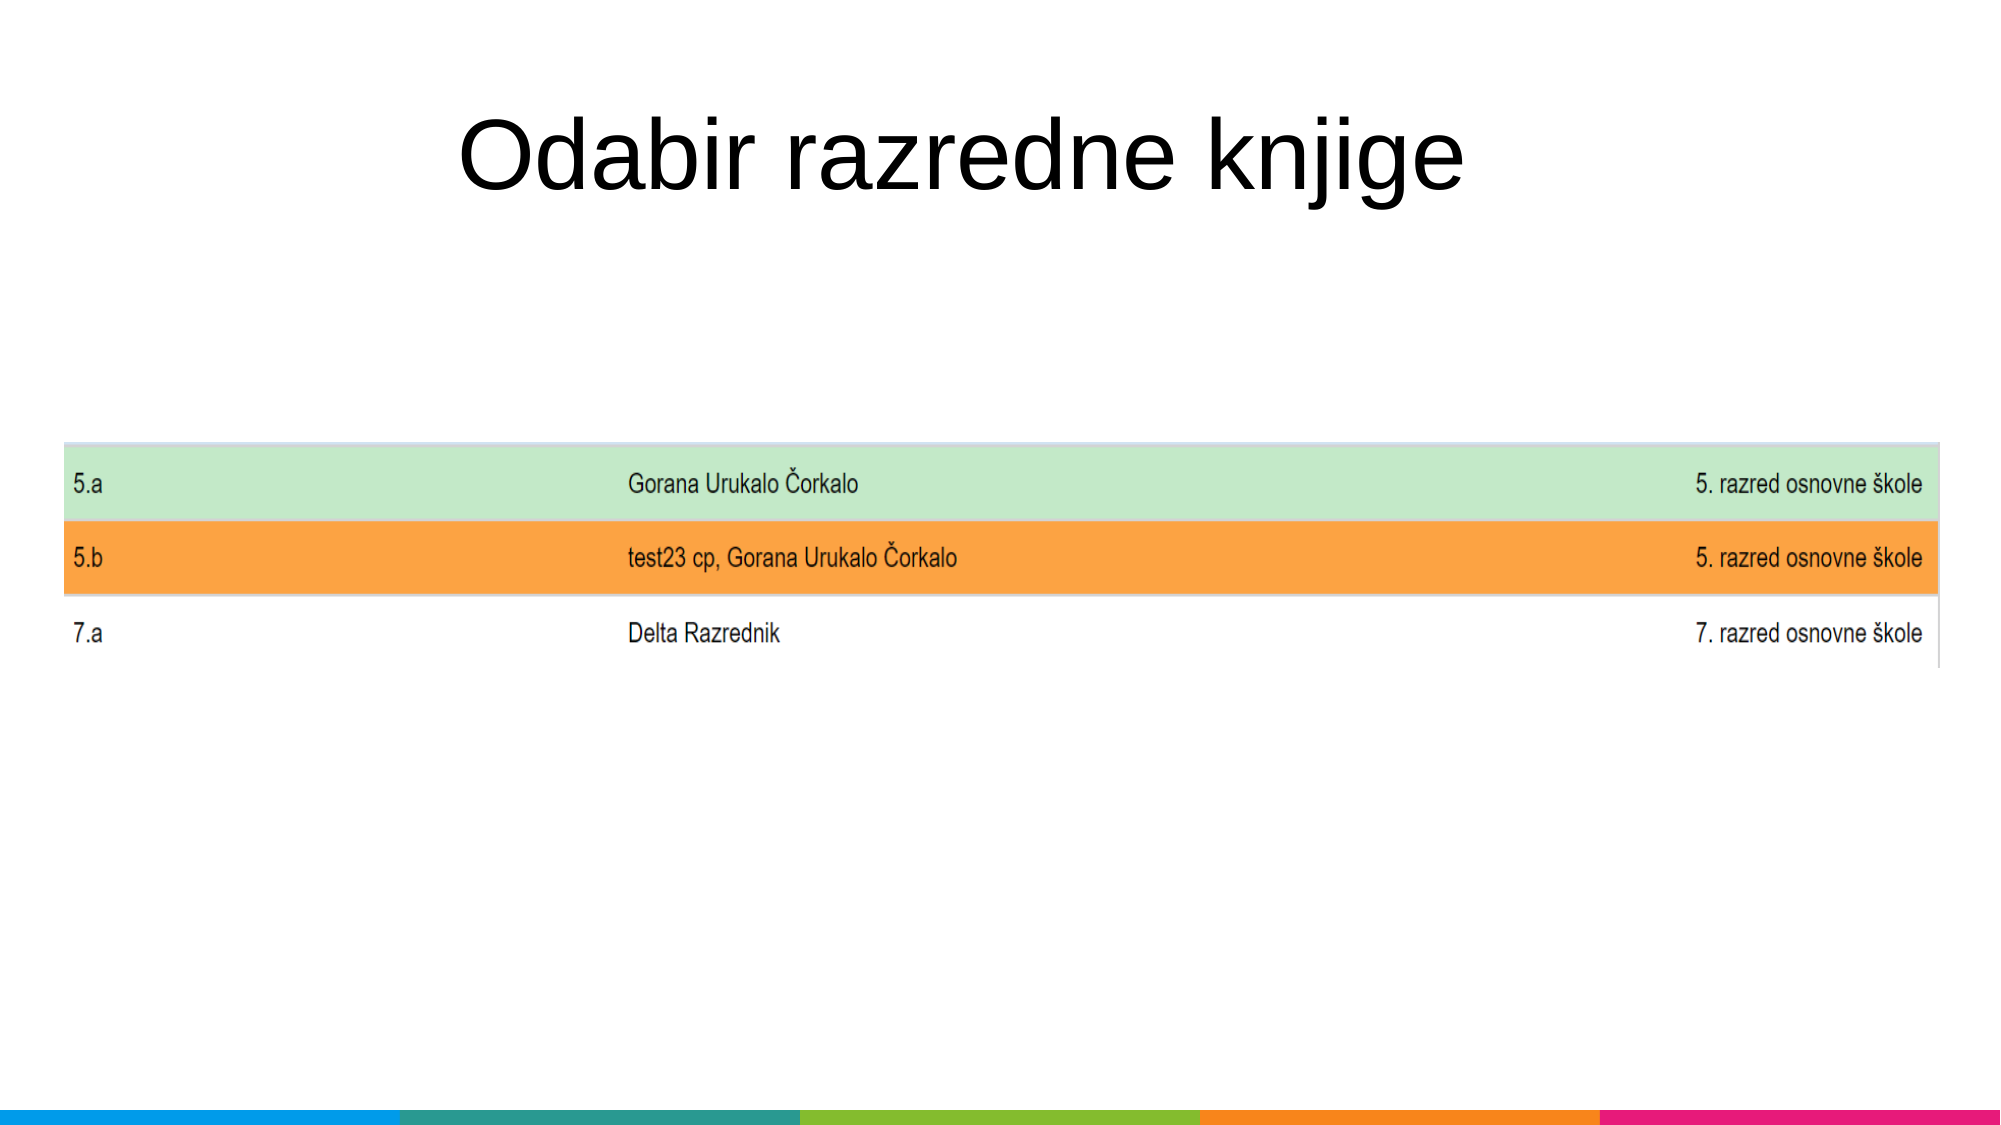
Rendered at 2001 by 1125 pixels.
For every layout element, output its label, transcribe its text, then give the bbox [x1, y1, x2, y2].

picture [64, 442, 1942, 669]
text_box Odabir razredne knjige [350, 82, 1575, 246]
